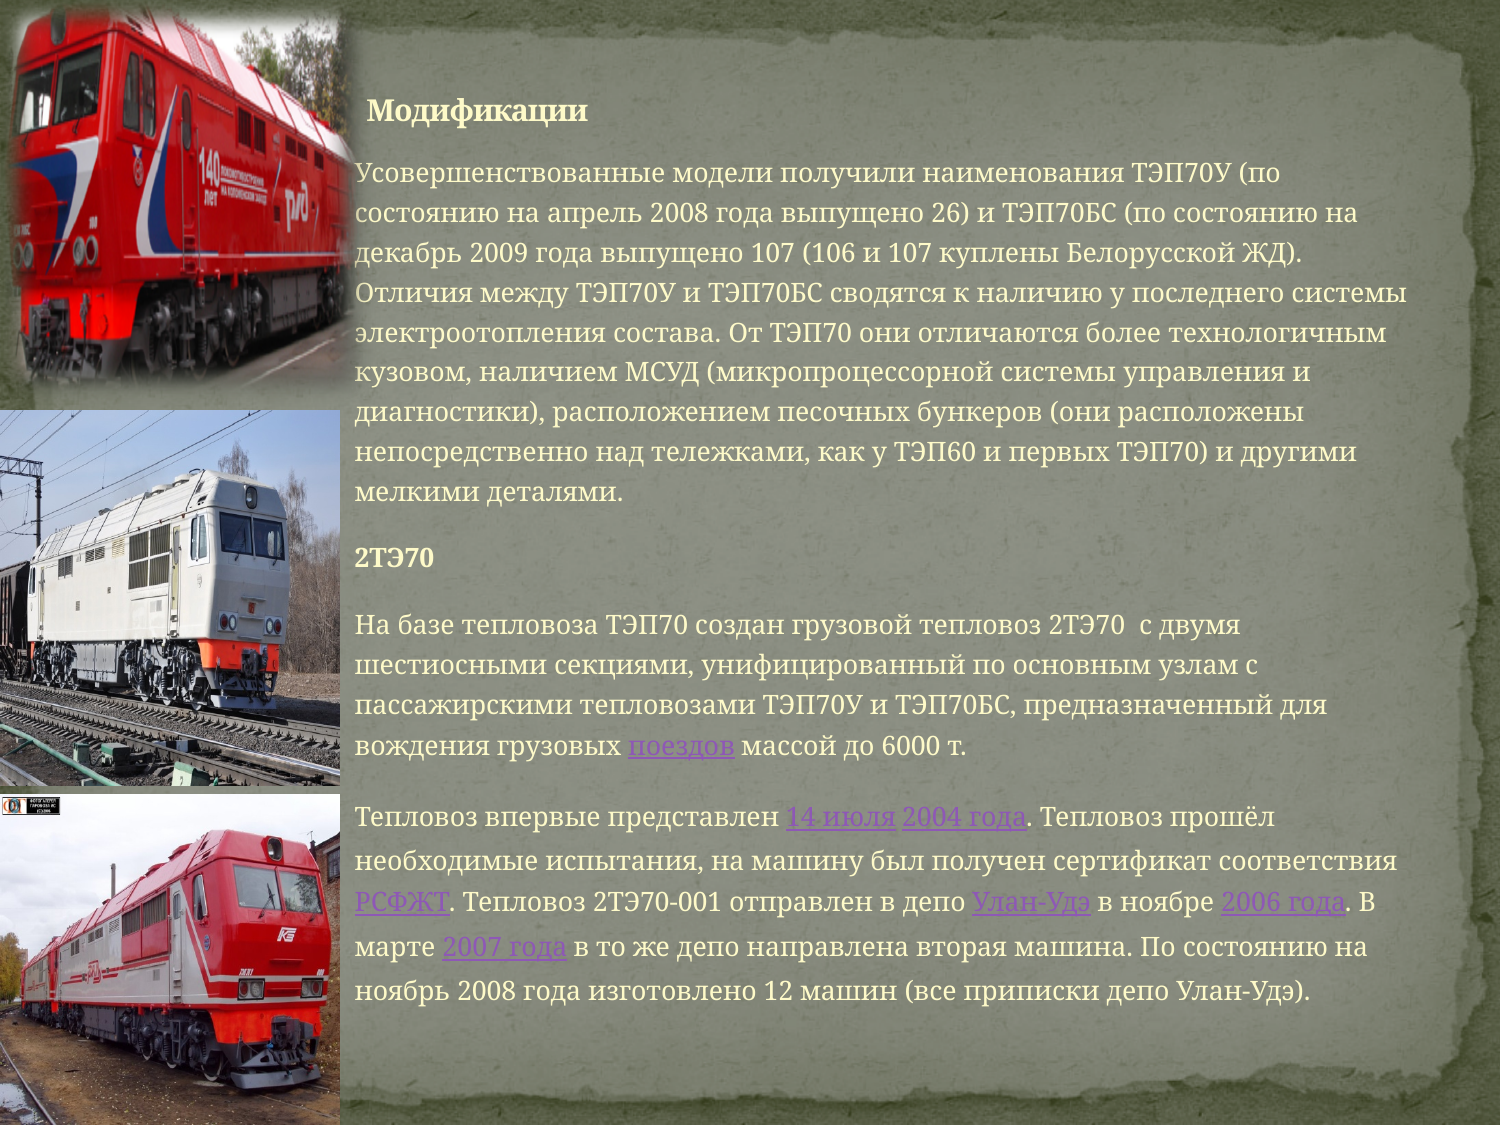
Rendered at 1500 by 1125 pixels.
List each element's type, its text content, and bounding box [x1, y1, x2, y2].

list Усовершенствованные модели получили наименования ТЭП70У (по состоянию на апрель 2008 года выпущено 26) и ТЭП70БС (по состоянию на декабрь 2009 года выпущено 107 (106 и 107 куплены Белорусской ЖД). Отличия между ТЭП70У и ТЭП70БС сводятся к наличию у последнего системы электроотопления состава. От ТЭП70 они отличаются более технологичным кузовом, наличием МСУД (микропроцессорной системы управления и диагностики), расположением песочных бункеров (они расположены непосредственно над тележками, как у ТЭП60 и первых ТЭП70) и другими мелкими деталями. 2ТЭ70 На базе тепловоза ТЭП70 создан грузовой тепловоз 2ТЭ70 с двумя шестиосными секциями, унифицированный по основным узлам с пассажирскими тепловозами ТЭП70У и ТЭП70БС, предназначенный для вождения грузовых поездов массой до 6000 т. Тепловоз впервые представлен 14 июля 2004 года. Тепловоз прошёл необходимые испытания, на машину был получен сертификат соответствия РСФЖТ. Тепловоз 2ТЭ70-001 отправлен в депо Улан-Удэ в ноябре 2006 года. В марте 2007 года в то же депо направлена вторая машина. По состоянию на ноябрь 2008 года изготовлено 12 машин (все приписки депо Улан-Удэ). [347, 165, 1425, 1055]
title Модификации [374, 74, 1425, 165]
picture [0, 410, 340, 786]
picture [0, 794, 340, 1125]
picture [1, 1, 363, 393]
